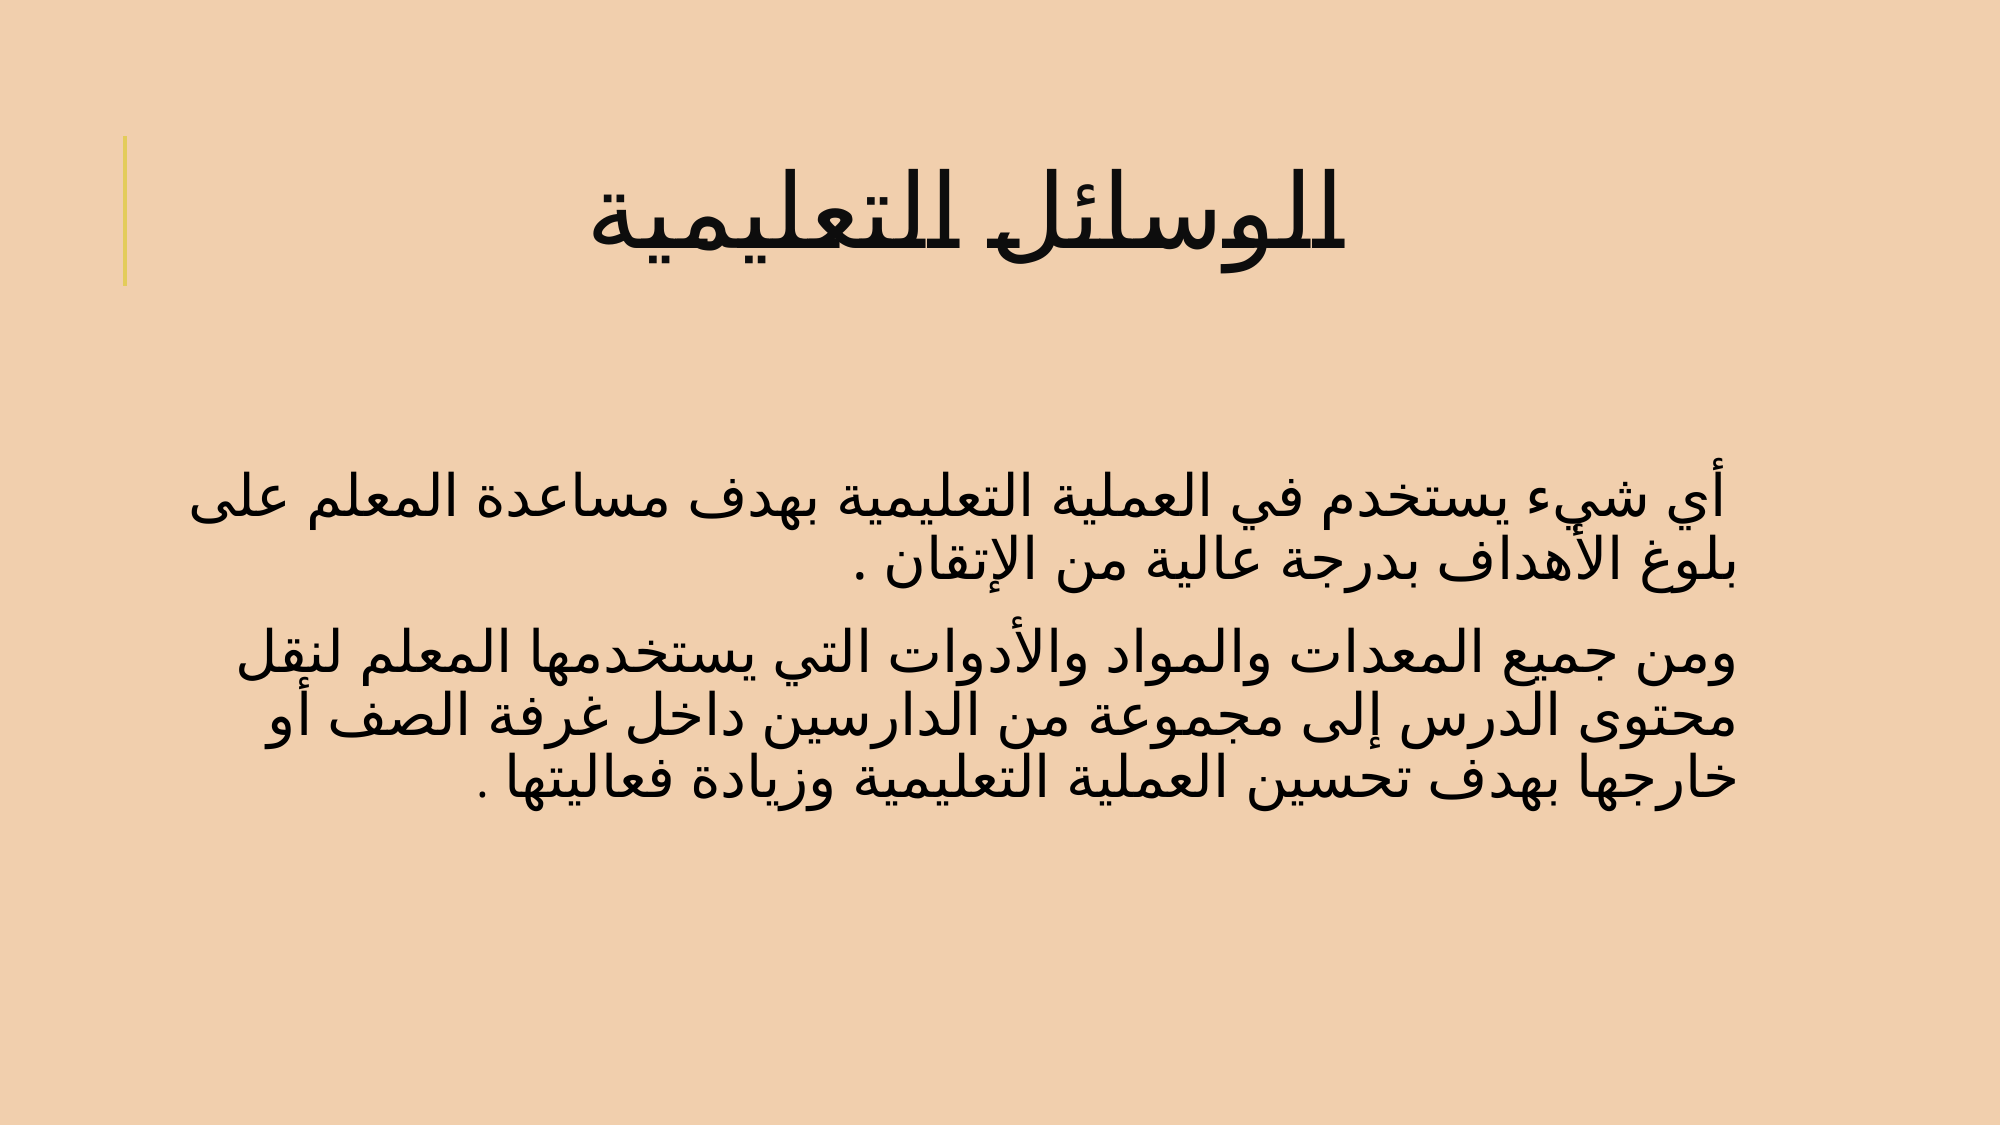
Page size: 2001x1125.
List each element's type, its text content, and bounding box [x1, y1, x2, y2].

list أي شيء يستخدم في العملية التعليمية بهدف مساعدة المعلم على بلوغ الأهداف بدرجة عالية من الإتقان . ومن جميع المعدات والمواد والأدوات التي يستخدمها المعلم لنقل محتوى الدرس إلى مجموعة من الدارسين داخل غرفة الصف أو خارجها بهدف تحسين العملية التعليمية وزيادة فعاليتها . [168, 375, 1763, 1035]
title الوسائل التعليمية [168, 96, 1763, 342]
